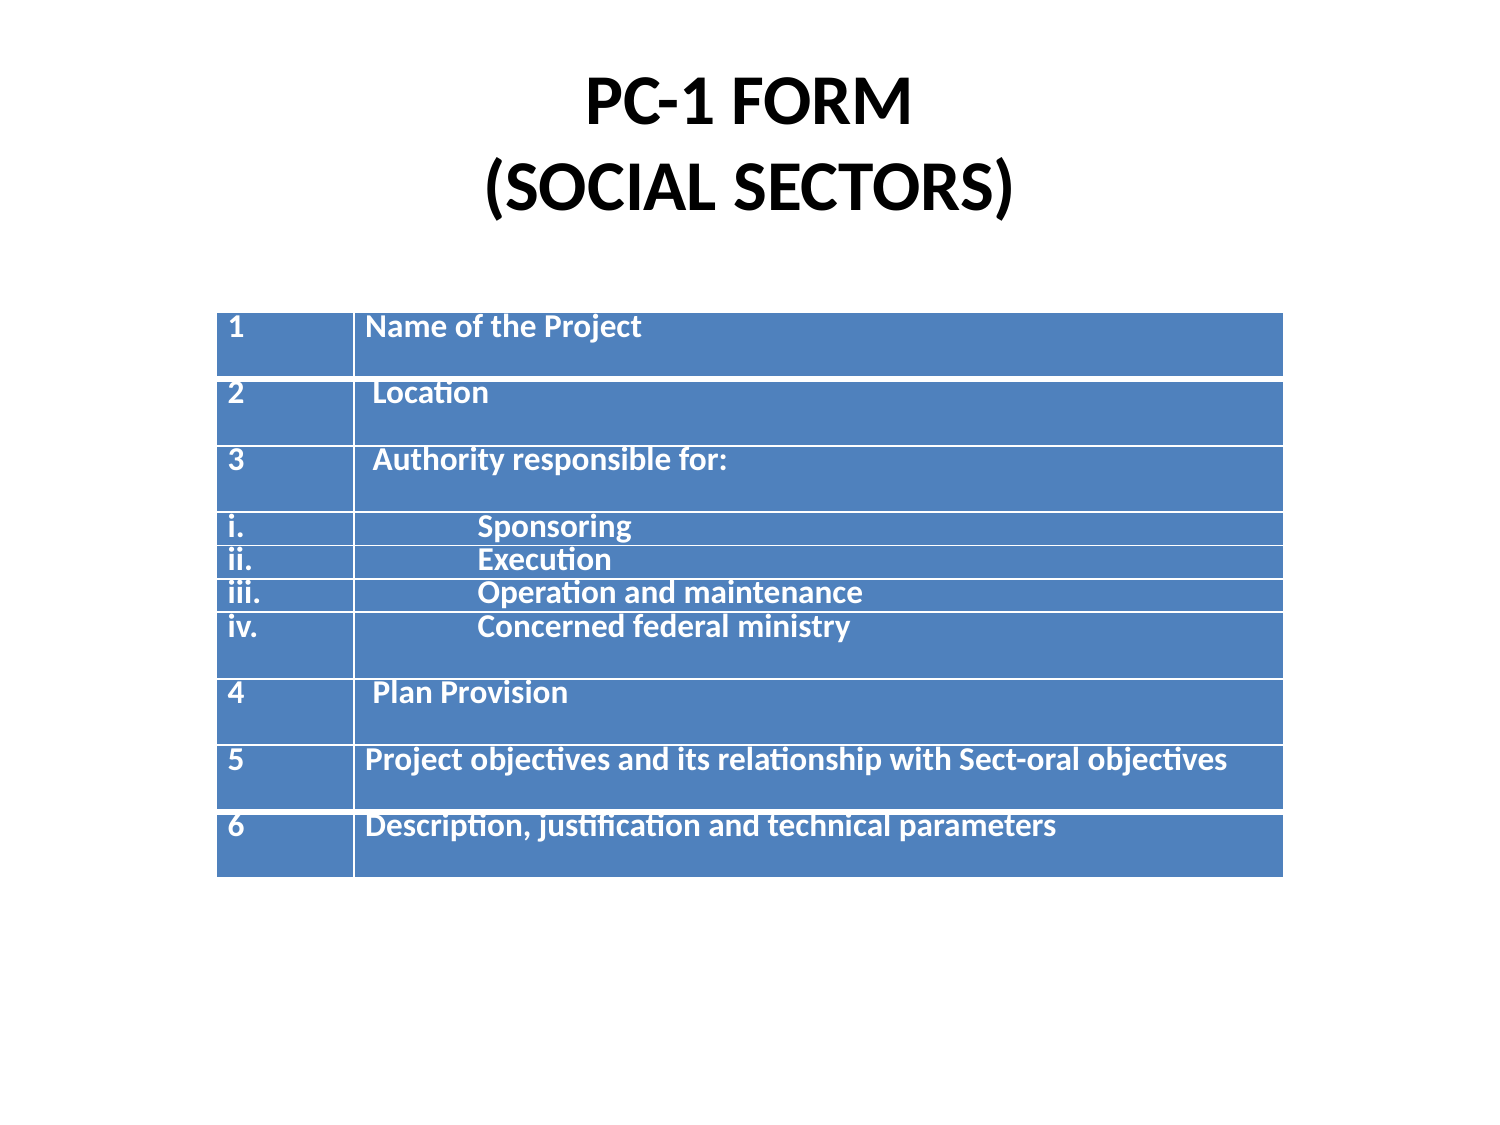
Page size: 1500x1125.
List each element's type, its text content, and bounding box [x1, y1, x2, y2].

table_header Name of the Project [355, 313, 1283, 376]
table_cell 3 [217, 447, 353, 511]
table_cell i. [217, 513, 353, 545]
table_header 1 [217, 313, 353, 376]
table_cell Sponsoring [355, 513, 1283, 545]
title PC-1 FORM (SOCIAL SECTORS) [75, 45, 1425, 233]
table_cell Project objectives and its relationship with Sect-oral objectives [355, 746, 1283, 809]
table_cell 5 [217, 746, 353, 809]
table_cell Plan Provision [355, 680, 1283, 744]
table_cell iv. [217, 613, 353, 678]
table_cell iii. [217, 580, 353, 611]
table_cell Concerned federal ministry [355, 613, 1283, 678]
table_cell Location [355, 382, 1283, 445]
table_cell Authority responsible for: [355, 447, 1283, 511]
table_cell Description, justification and technical parameters [355, 815, 1283, 877]
table_cell Execution [355, 546, 1283, 578]
table_cell ii. [217, 546, 353, 578]
table_cell 2 [217, 382, 353, 445]
table_cell Operation and maintenance [355, 580, 1283, 611]
table_cell 4 [217, 680, 353, 744]
table_cell 6 [217, 815, 353, 877]
